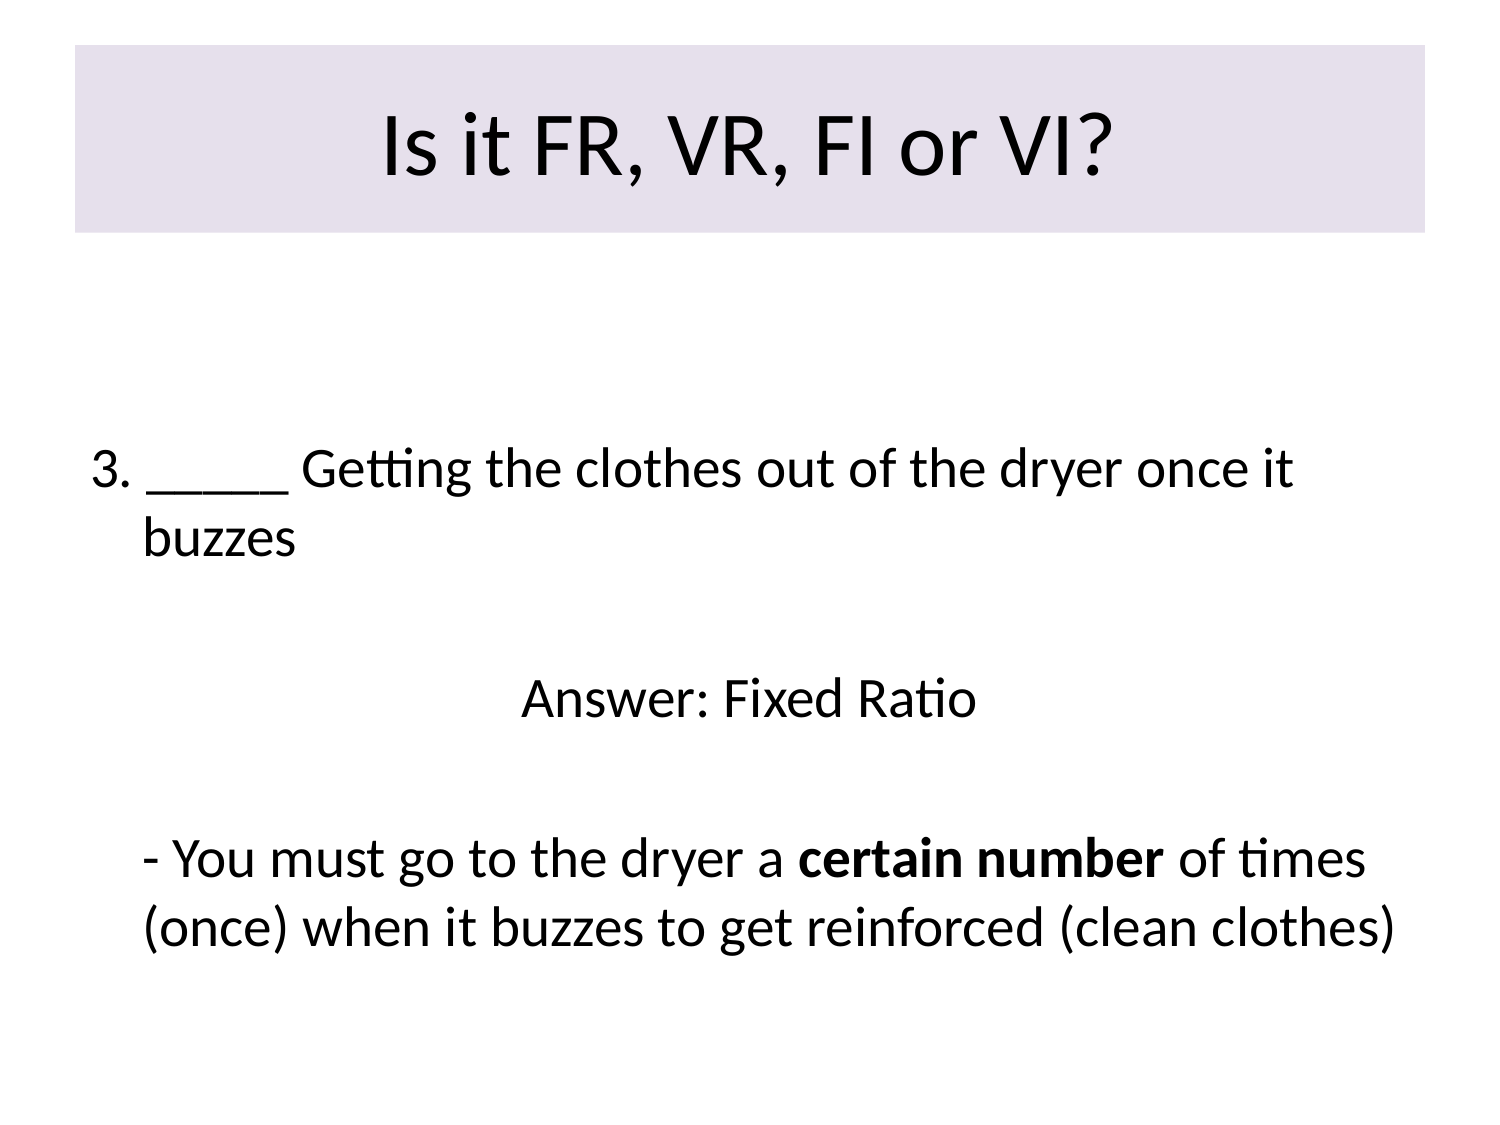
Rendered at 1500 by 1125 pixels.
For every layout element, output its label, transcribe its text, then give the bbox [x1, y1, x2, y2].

title Is it FR, VR, FI or VI? [75, 45, 1425, 233]
list 3. _____ Getting the clothes out of the dryer once it buzzes Answer: Fixed Ratio - You must go to the dryer a certain number of times (once) when it buzzes to get reinforced (clean clothes) [75, 262, 1425, 1005]
